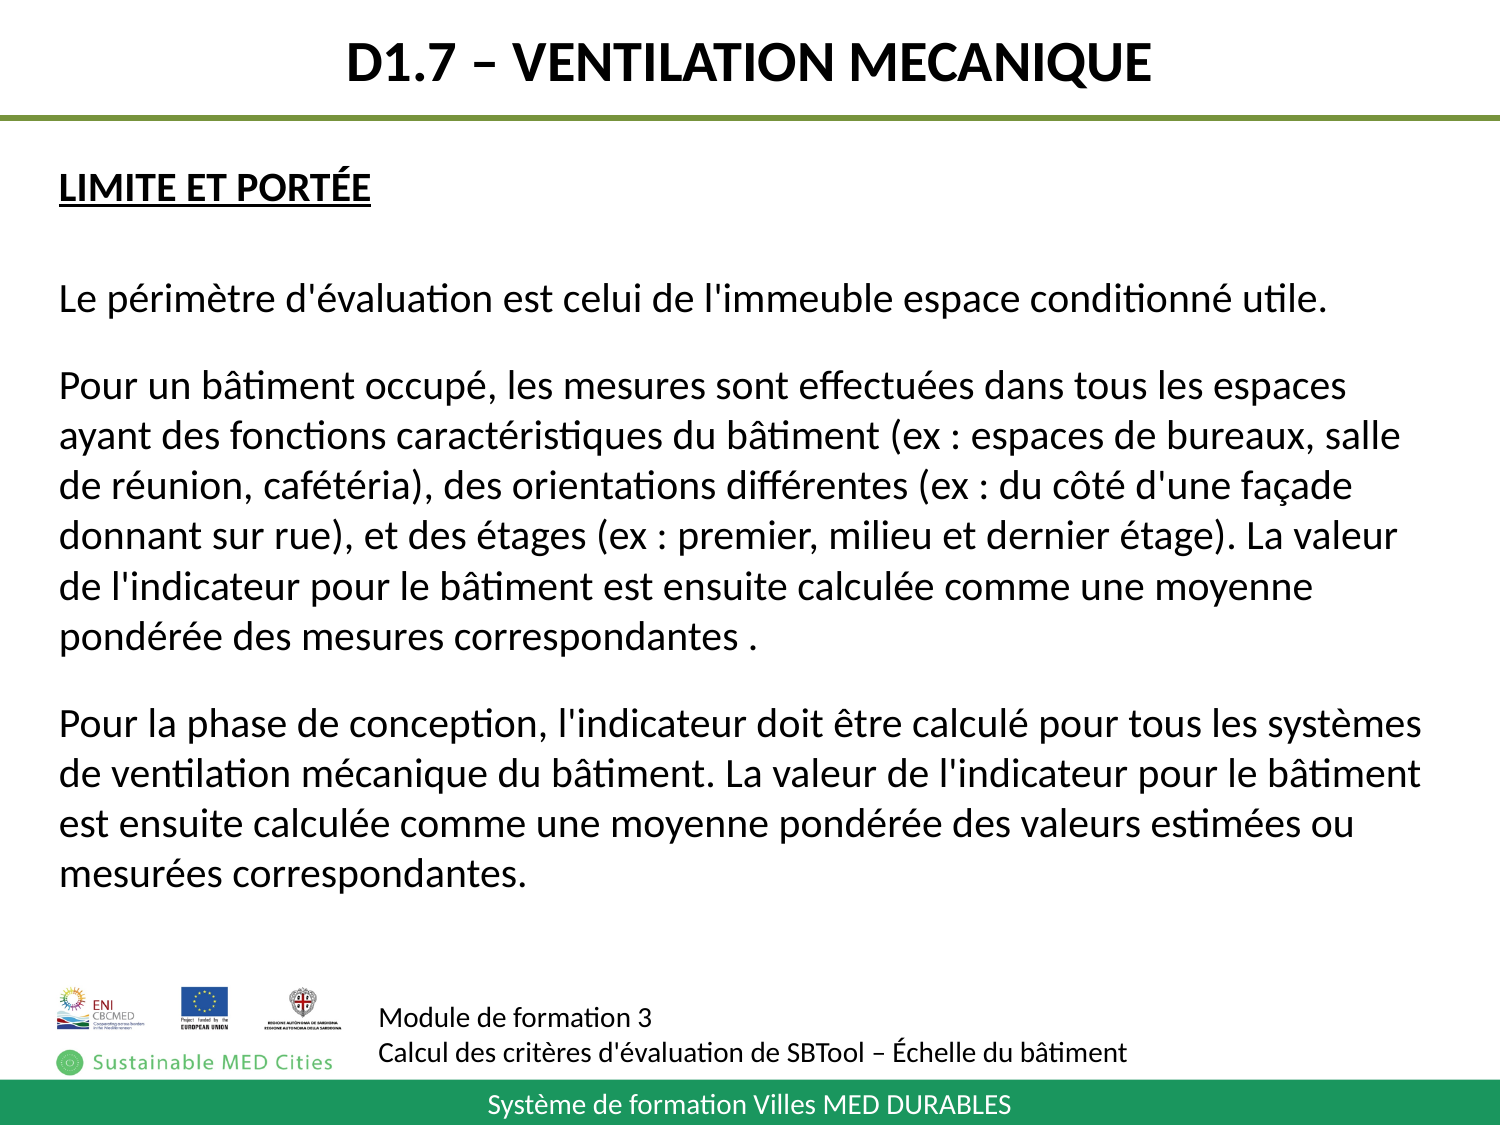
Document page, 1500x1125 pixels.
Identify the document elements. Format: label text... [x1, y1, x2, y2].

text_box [0, 972, 1500, 1125]
text_box D1.7 – VENTILATION MECANIQUE [0, 0, 1500, 117]
list LIMITE ET PORTÉE Le périmètre d'évaluation est celui de l'immeuble espace conditionné utile. Pour un bâtiment occupé, les mesures sont effectuées dans tous les espaces ayant des fonctions caractéristiques du bâtiment (ex : espaces de bureaux, salle de réunion, cafétéria), des orientations différentes (ex : du côté d'une façade donnant sur rue), et des étages (ex : premier, milieu et dernier étage). La valeur de l'indicateur pour le bâtiment est ensuite calculée comme une moyenne pondérée des mesures correspondantes . Pour la phase de conception, l'indicateur doit être calculé pour tous les systèmes de ventilation mécanique du bâtiment. La valeur de l'indicateur pour le bâtiment est ensuite calculée comme une moyenne pondérée des valeurs estimées ou mesurées correspondantes. [43, 152, 1462, 970]
